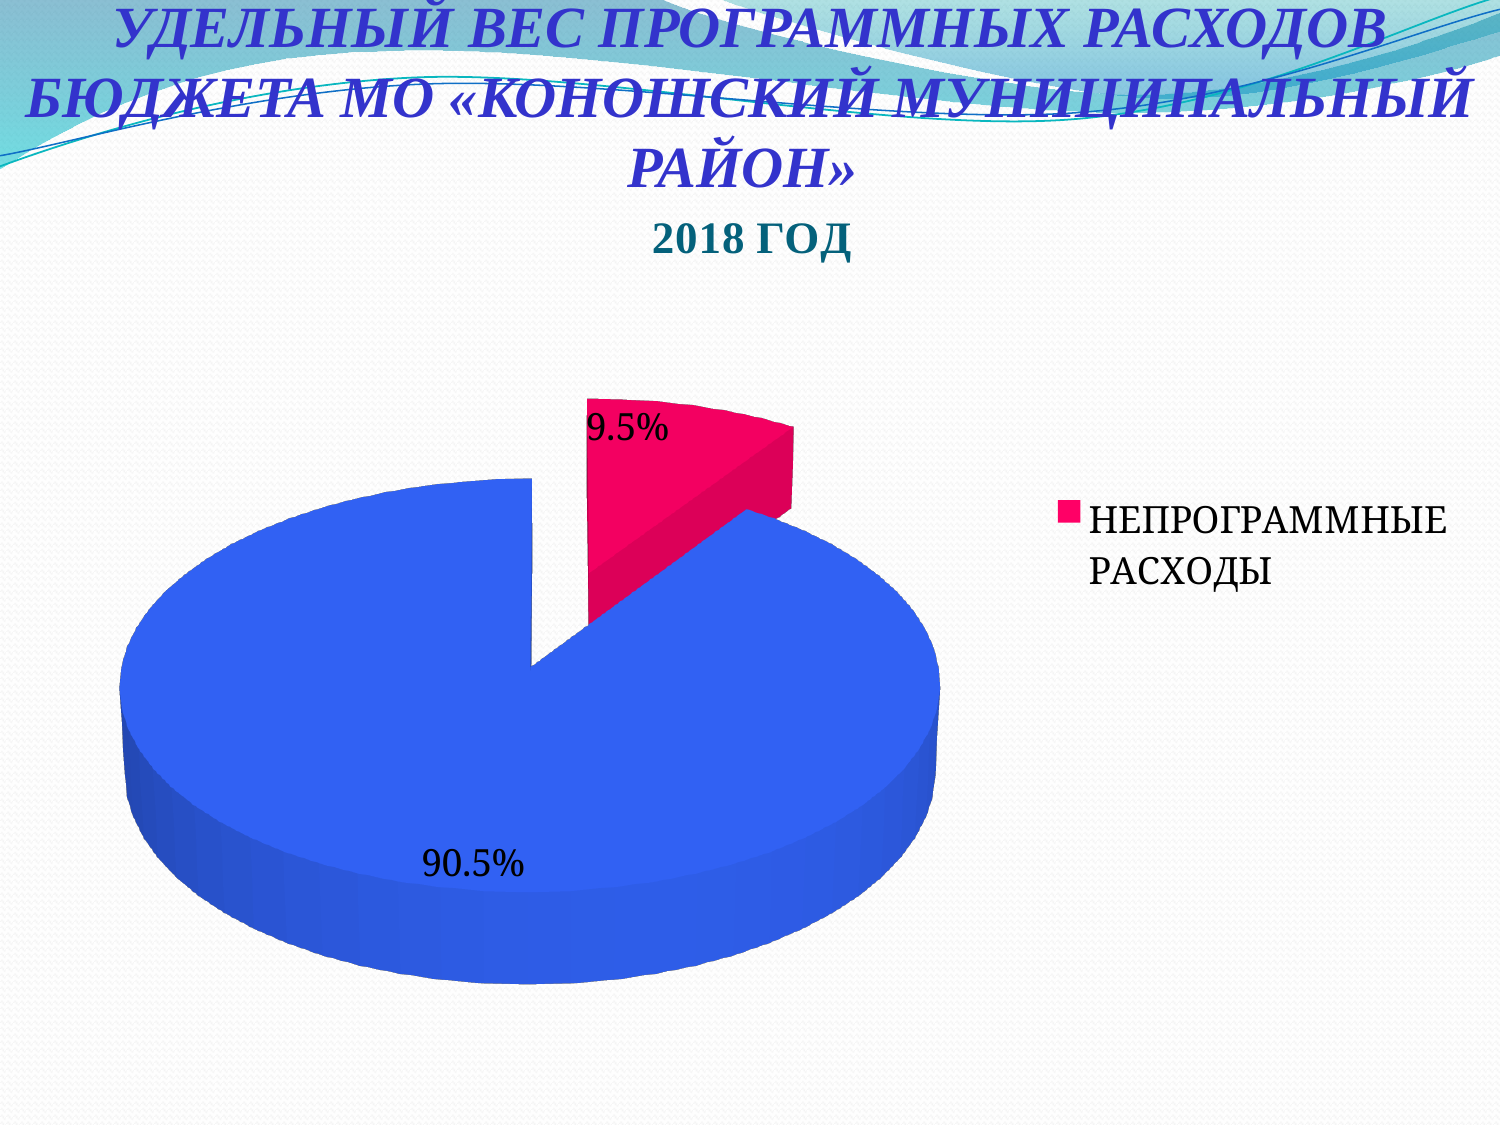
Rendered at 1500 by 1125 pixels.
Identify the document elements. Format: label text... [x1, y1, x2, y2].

chart [0, 198, 1500, 1125]
title УДЕЛЬНЫЙ ВЕС ПРОГРАММНЫХ РАСХОДОВ БЮДЖЕТА МО «КОНОШСКИЙ МУНИЦИПАЛЬНЫЙ РАЙОН» [0, 0, 1500, 198]
